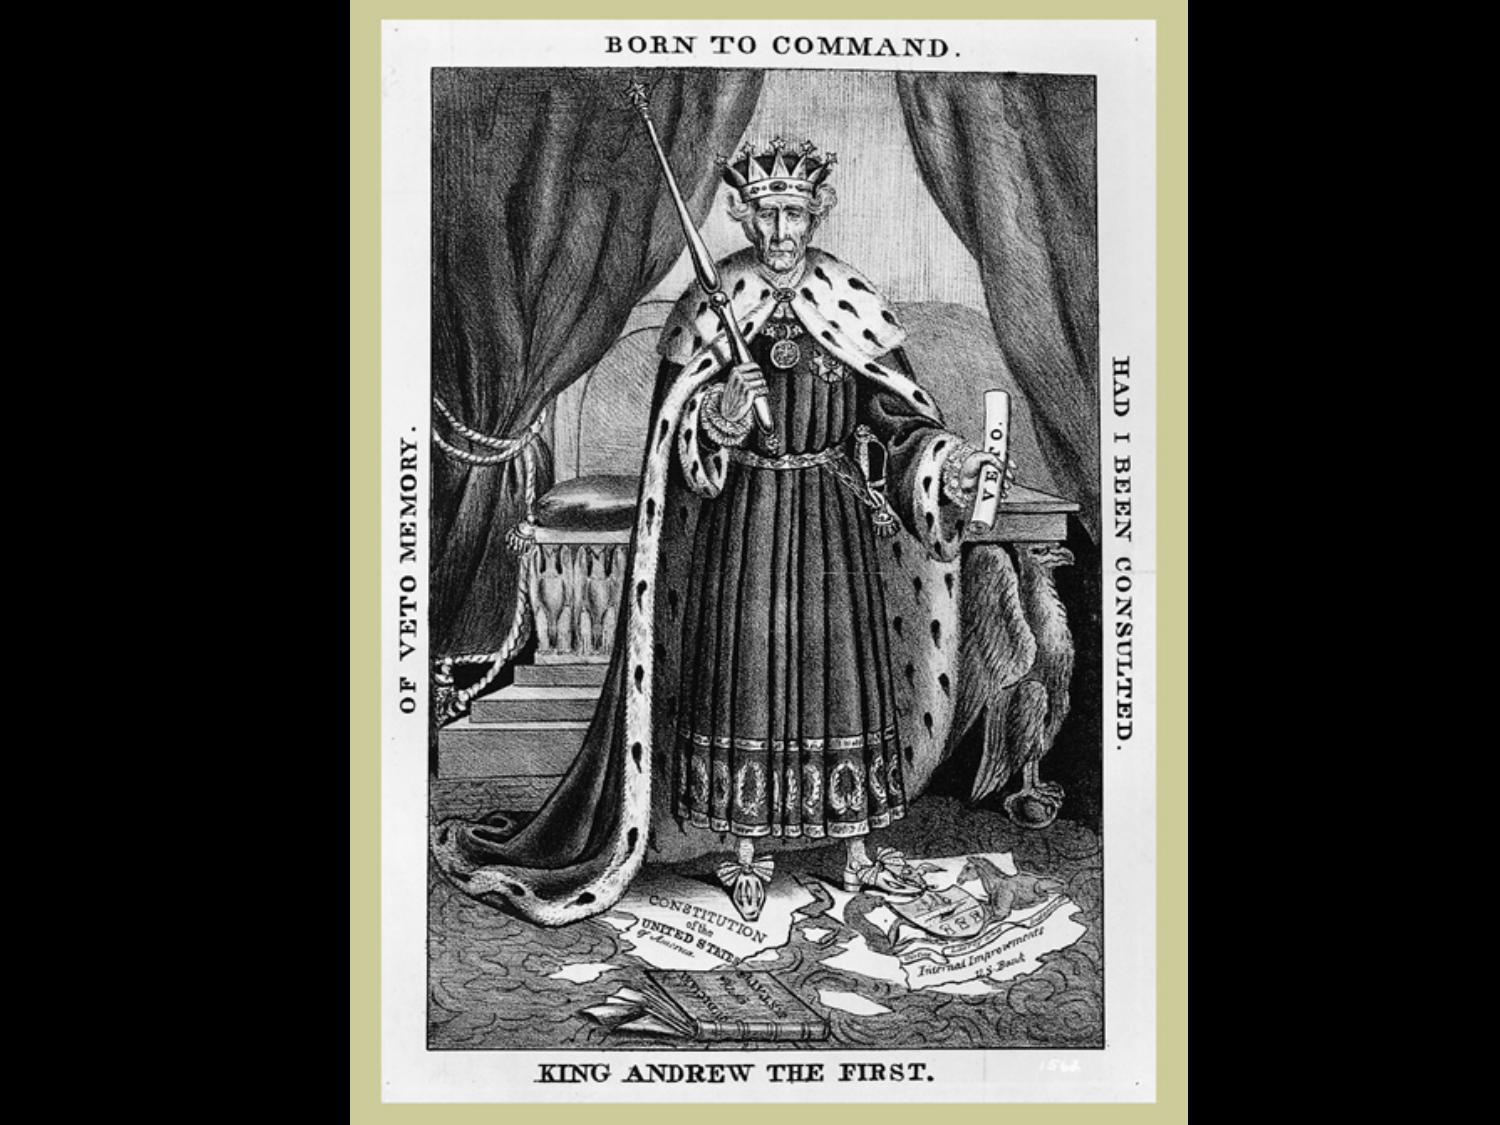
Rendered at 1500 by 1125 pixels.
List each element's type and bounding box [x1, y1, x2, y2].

picture [349, 0, 1188, 1125]
